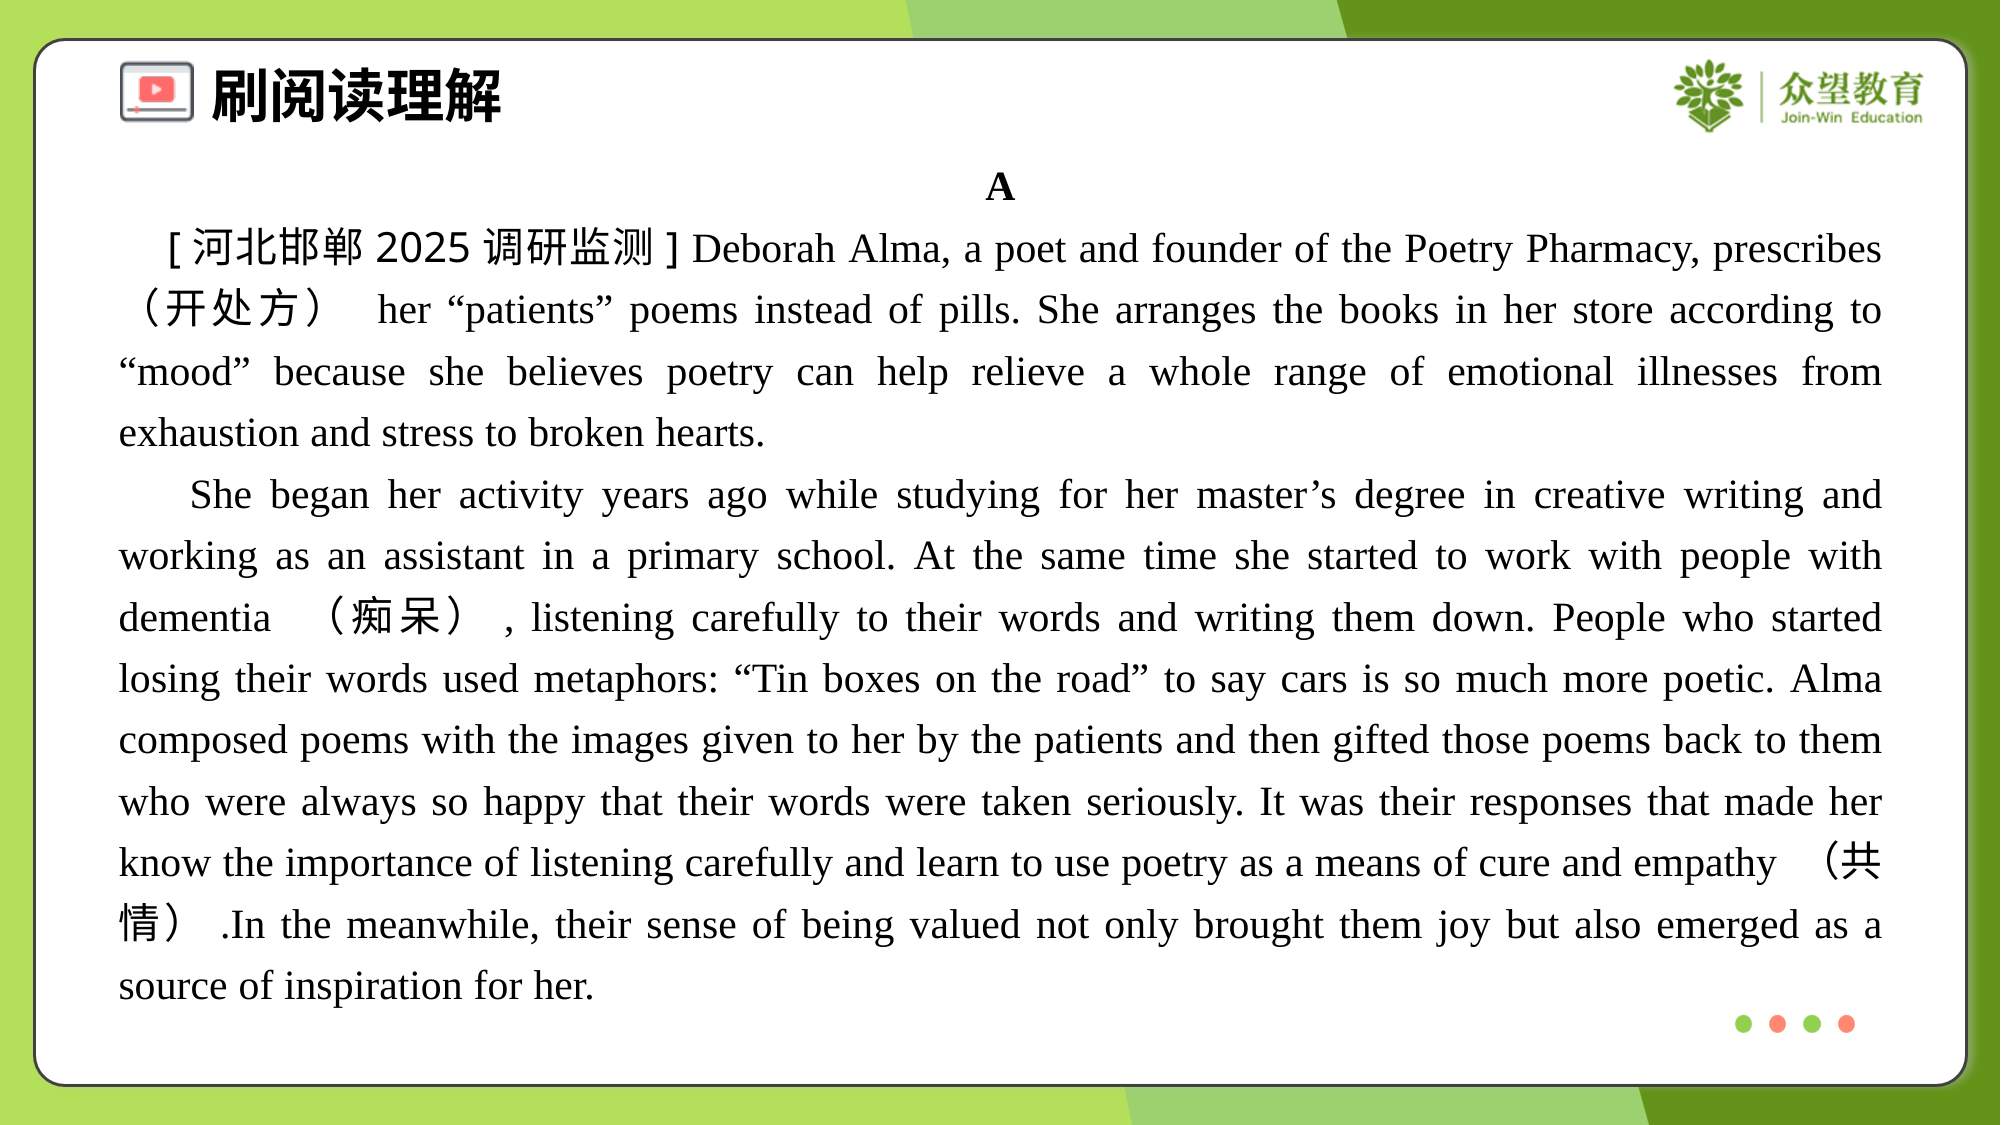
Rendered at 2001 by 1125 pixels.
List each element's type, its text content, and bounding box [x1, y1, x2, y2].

picture [0, 0, 2000, 1125]
text_box A [河北邯郸2025调研监测] Deborah Alma, a poet and founder of the Poetry Pharmacy, prescribes （开处方） her “patients” poems instead of pills. She arranges the books in her store according to “mood” because she believes poetry can help relieve a whole range of emotional illnesses from exhaustion and stress to broken hearts. She began her activity years ago while studying for her master’s degree in creative writing and working as an assistant in a primary school. At the same time she started to work with people with dementia （痴呆）, listening carefully to their words and writing them down. People who started losing their words used metaphors: “Tin boxes on the road” to say cars is so much more poetic. Alma composed poems with the images given to her by the patients and then gifted those poems back to them who were always so happy that their words were taken seriously. It was their responses that made her know the importance of listening carefully and learn to use poetry as a means of cure and empathy （共情）.In the meanwhile, their sense of being valued not only brought them joy but also emerged as a source of inspiration for her. [118, 147, 1883, 1009]
